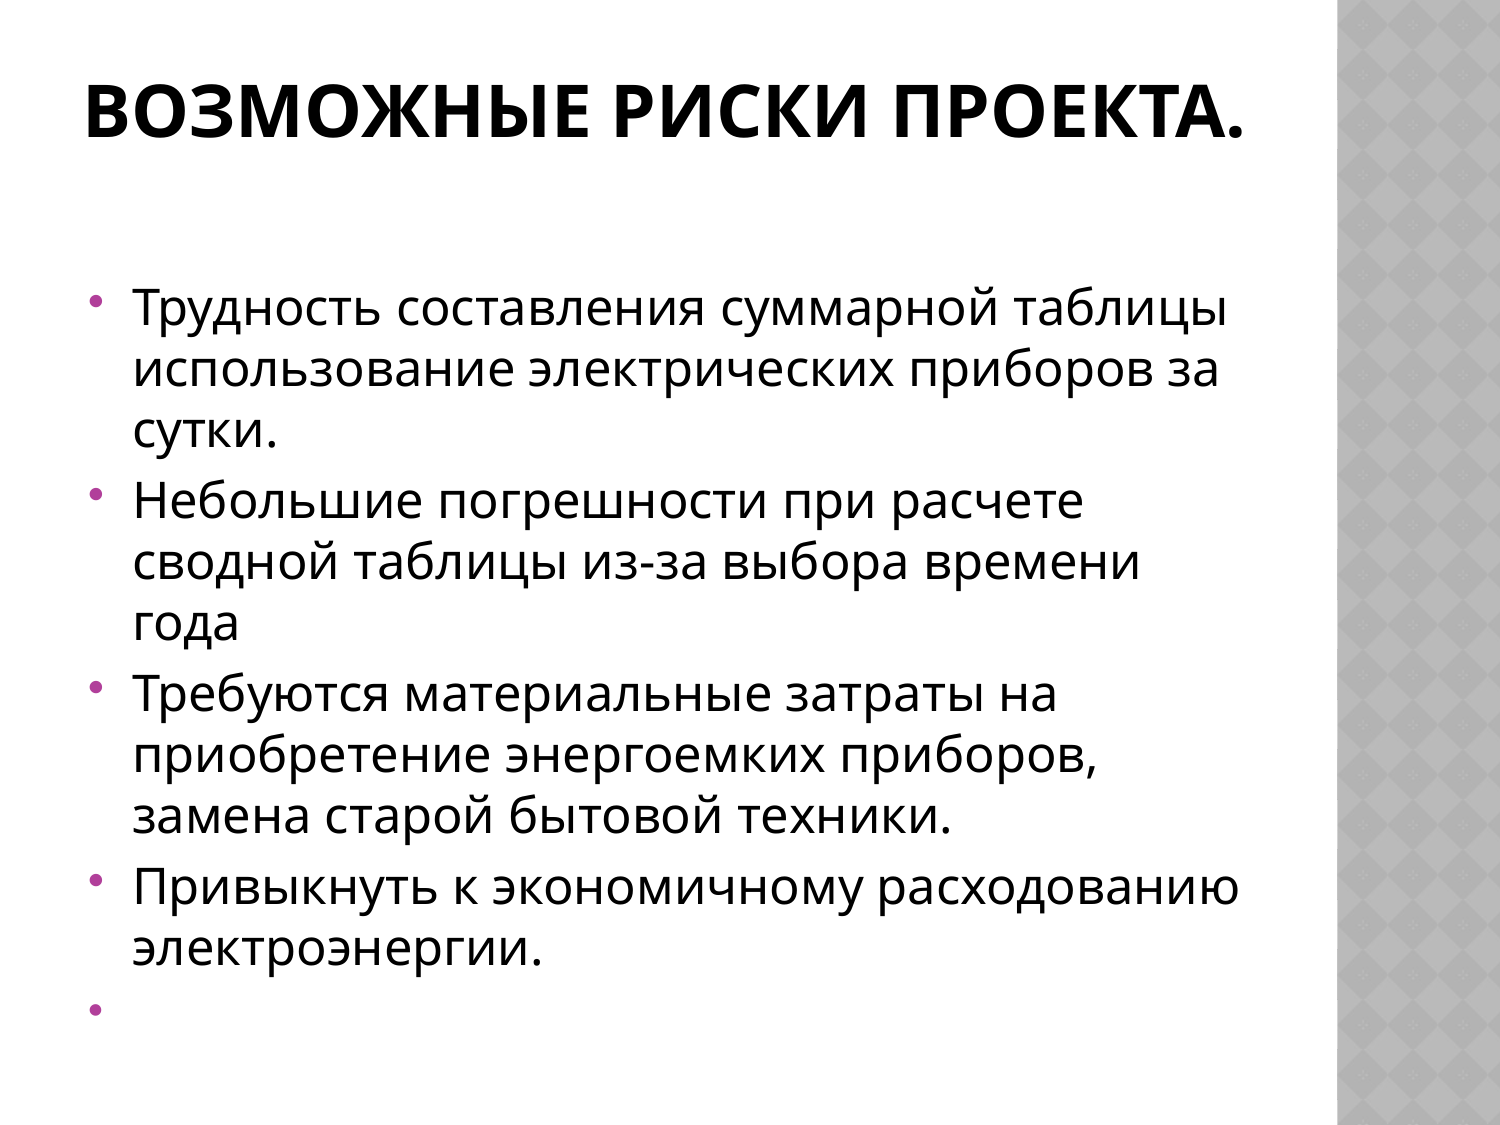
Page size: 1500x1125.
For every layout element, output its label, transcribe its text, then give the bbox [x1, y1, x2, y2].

title Возможные риски проекта. [75, 52, 1263, 196]
list Трудность составления суммарной таблицы использование электрических приборов за сутки. Небольшие погрешности при расчете сводной таблицы из-за выбора времени года Требуются материальные затраты на приобретение энергоемких приборов, замена старой бытовой техники. Привыкнуть к экономичному расходованию электроэнергии. [75, 196, 1263, 1059]
table_cell 3 [1337, 0, 1500, 1125]
